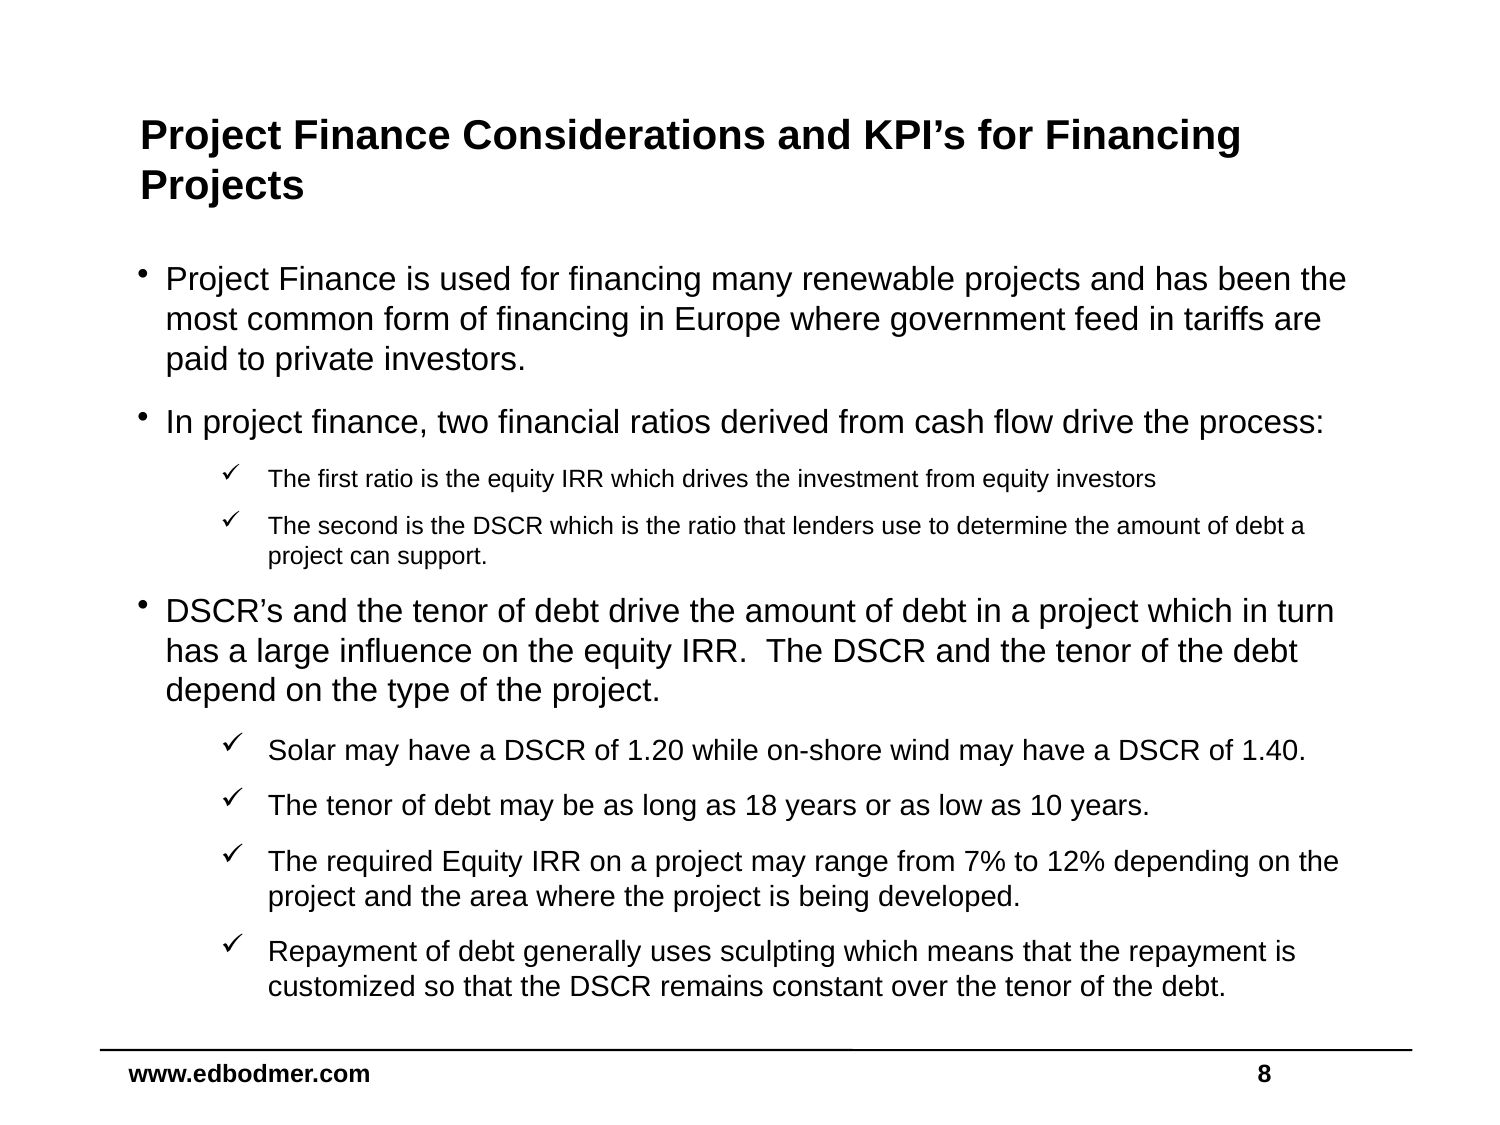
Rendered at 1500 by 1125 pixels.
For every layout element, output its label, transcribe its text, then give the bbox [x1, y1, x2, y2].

title Project Finance Considerations and KPI’s for Financing Projects [124, 99, 1288, 226]
list Project Finance is used for financing many renewable projects and has been the most common form of financing in Europe where government feed in tariffs are paid to private investors. In project finance, two financial ratios derived from cash flow drive the process: The first ratio is the equity IRR which drives the investment from equity investors The second is the DSCR which is the ratio that lenders use to determine the amount of debt a project can support. DSCR’s and the tenor of debt drive the amount of debt in a project which in turn has a large influence on the equity IRR. The DSCR and the tenor of the debt depend on the type of the project. Solar may have a DSCR of 1.20 while on-shore wind may have a DSCR of 1.40. The tenor of debt may be as long as 18 years or as low as 10 years. The required Equity IRR on a project may range from 7% to 12% depending on the project and the area where the project is being developed. Repayment of debt generally uses sculpting which means that the repayment is customized so that the DSCR remains constant over the tenor of the debt. [112, 249, 1401, 1013]
